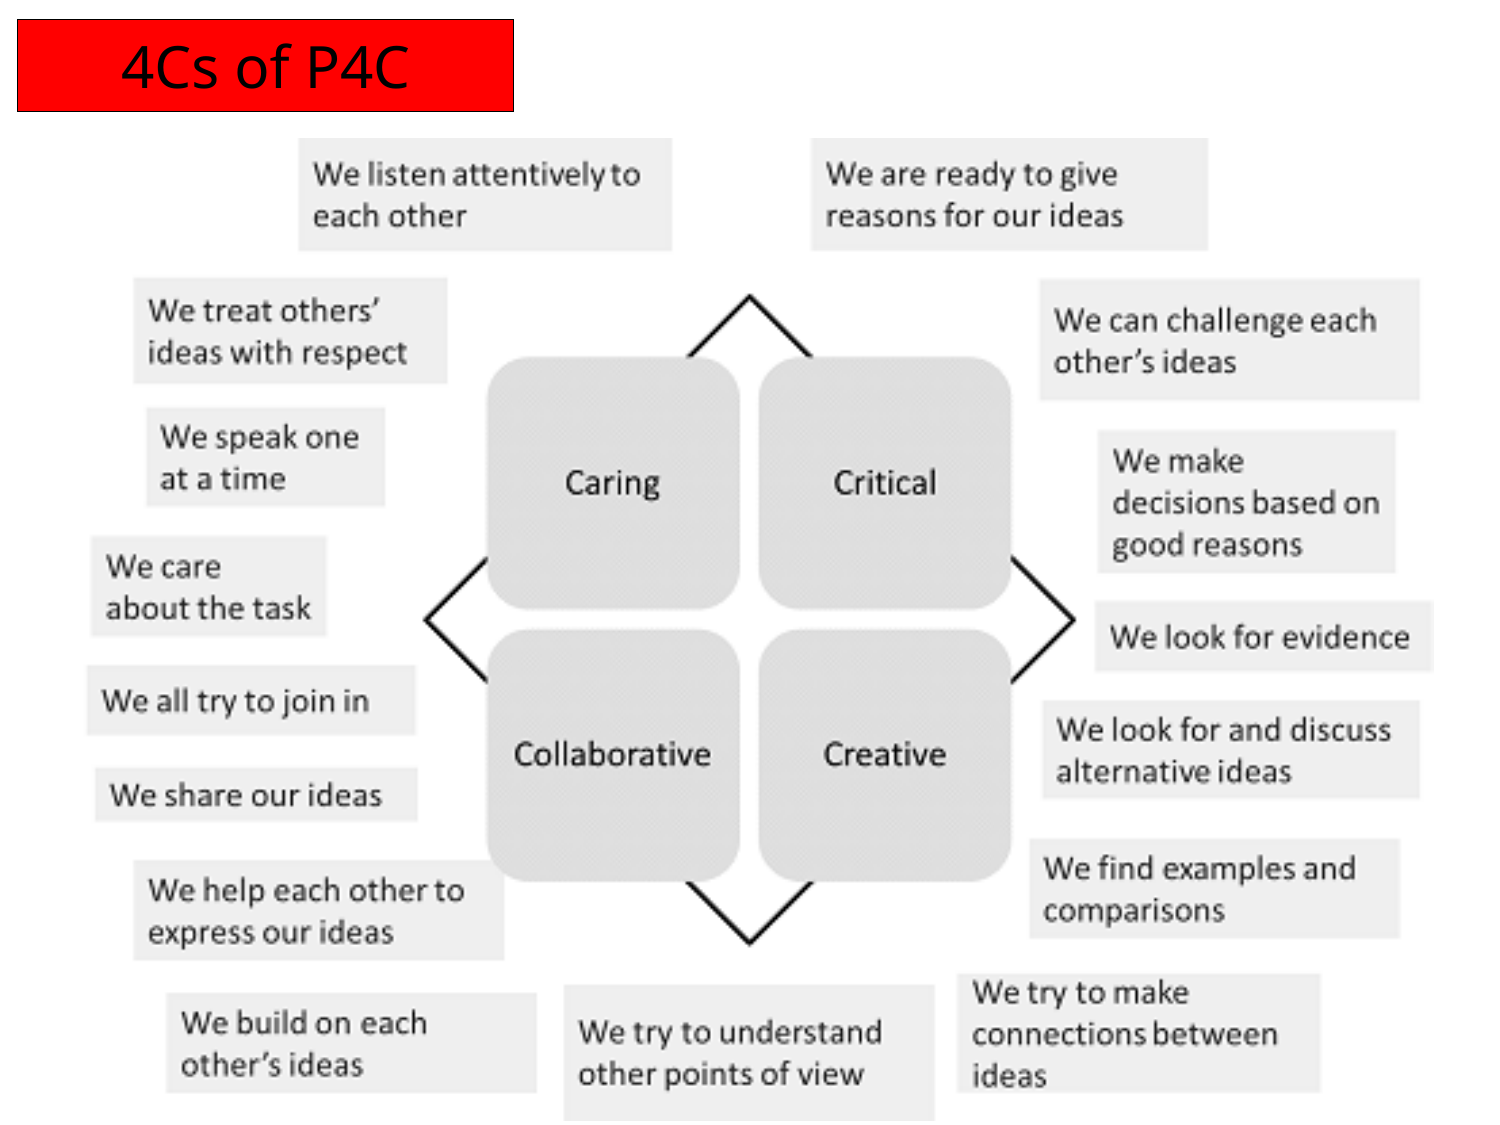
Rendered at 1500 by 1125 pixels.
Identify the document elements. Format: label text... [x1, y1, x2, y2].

text_box 4Cs of P4C [17, 19, 514, 112]
picture [79, 138, 1434, 1122]
